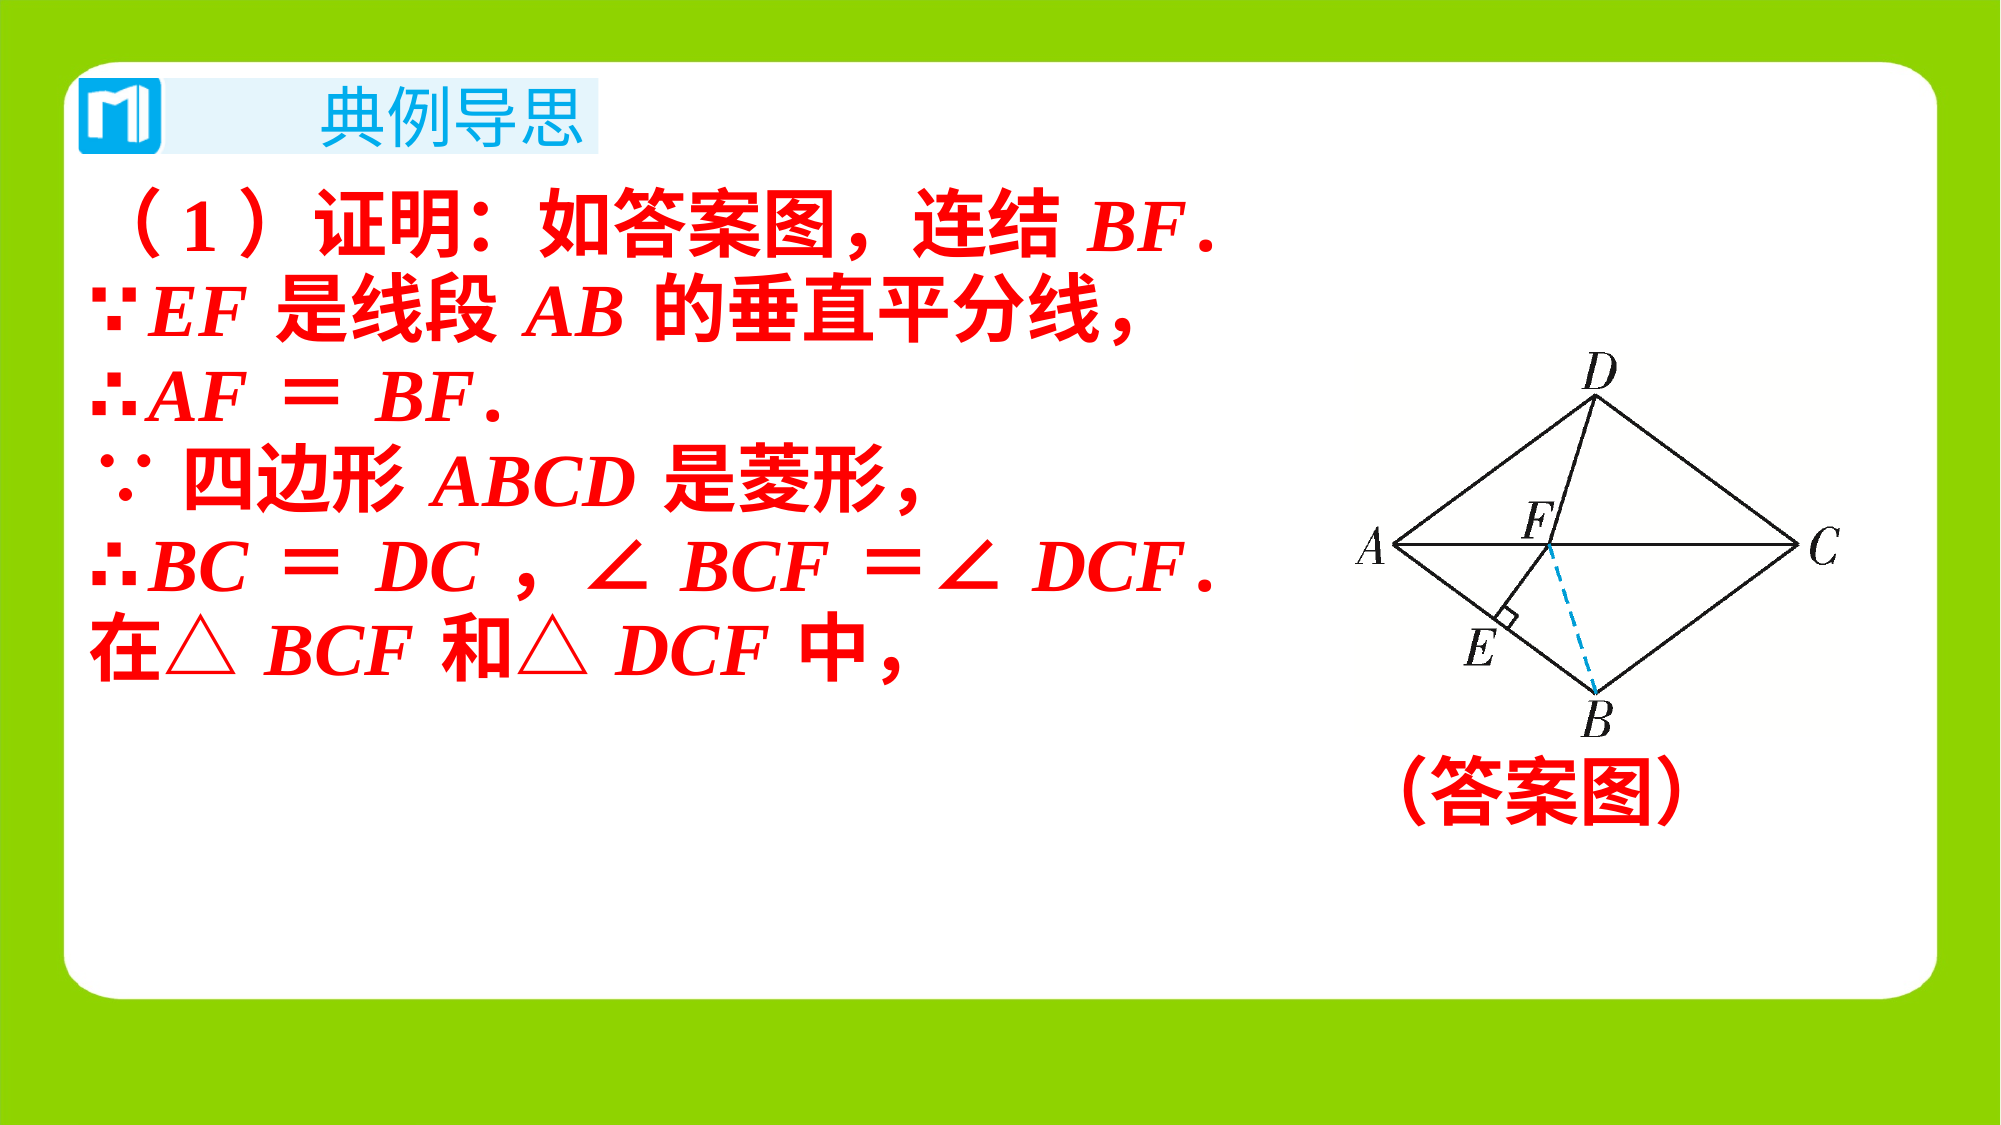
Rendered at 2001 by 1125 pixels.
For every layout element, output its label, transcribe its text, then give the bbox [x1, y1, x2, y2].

text_box ∴AF＝BF. [88, 346, 532, 431]
text_box （答案图） [1354, 744, 1735, 836]
text_box ∵EF是线段AB的垂直平分线， [88, 261, 1158, 353]
text_box 在△BCF和△DCF中， [88, 600, 856, 692]
picture [0, 0, 2001, 1125]
text_box （1）证明：如答案图，连结BF. [88, 176, 1213, 268]
text_box ∵四边形ABCD是菱形， [88, 431, 919, 515]
text_box ∴BC＝DC，∠BCF＝∠DCF. [88, 515, 1178, 607]
